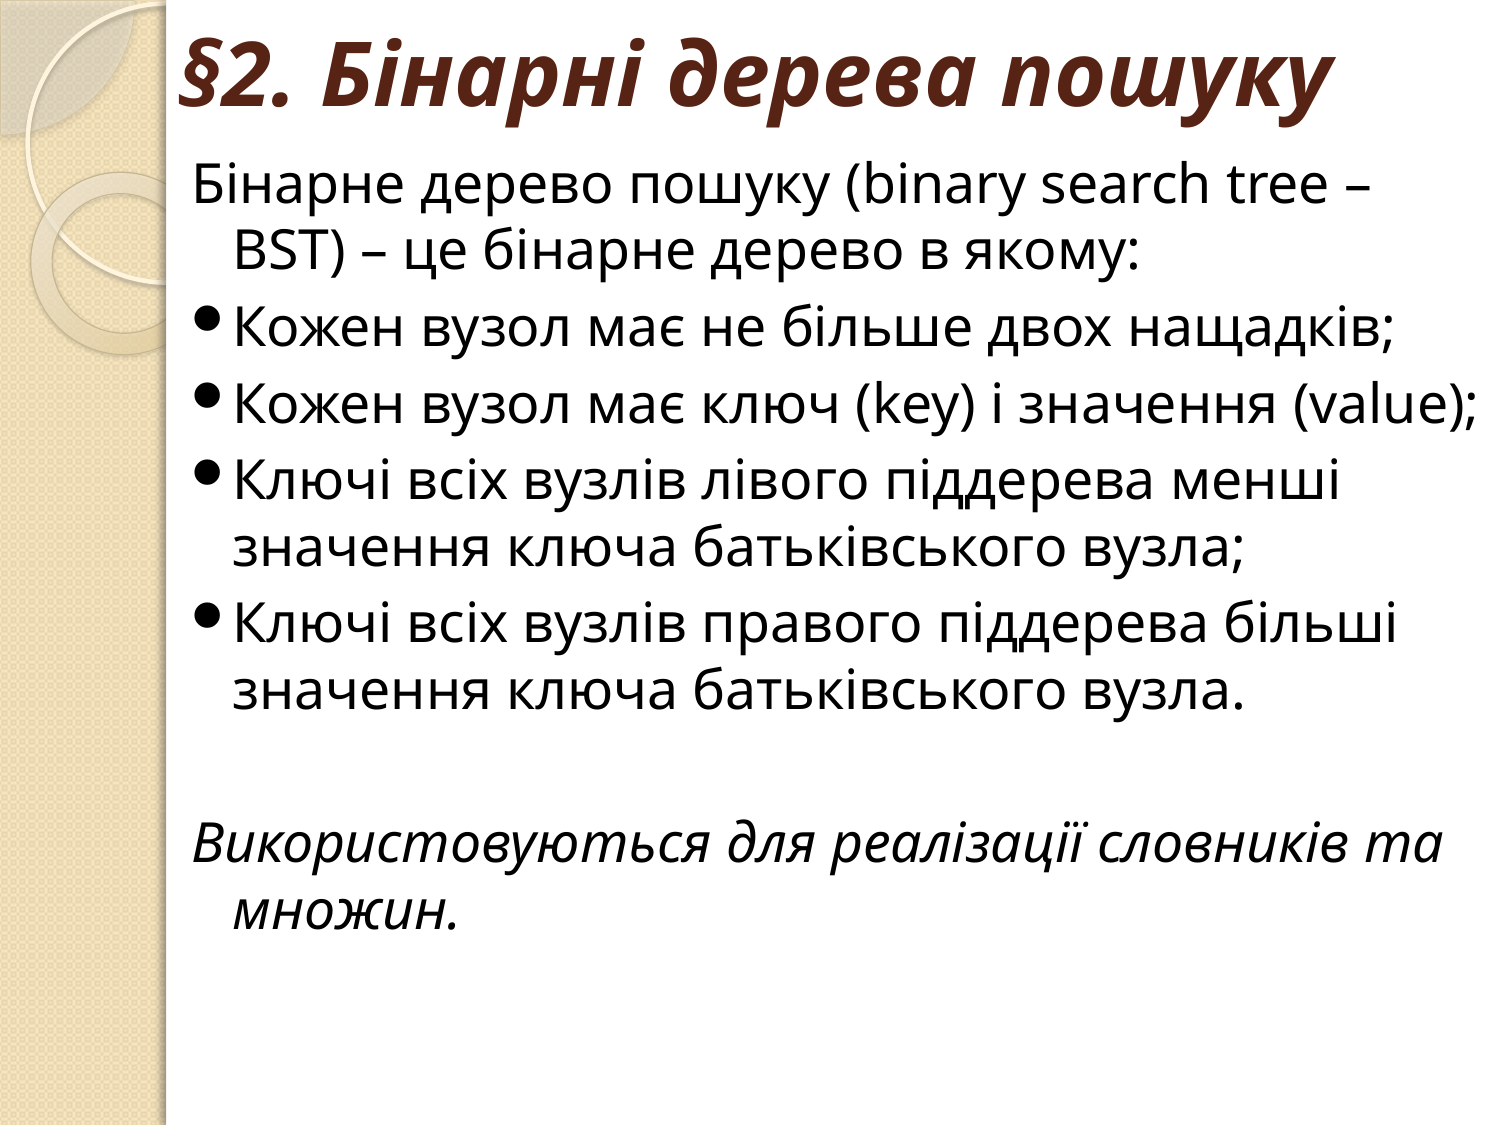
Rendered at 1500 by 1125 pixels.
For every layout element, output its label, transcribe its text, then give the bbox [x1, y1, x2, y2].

title §2. Бінарні дерева пошуку [164, 0, 1394, 140]
list Бінарне дерево пошуку (binary search tree – BST) – це бінарне дерево в якому: Кожен вузол має не більше двох нащадків; Кожен вузол має ключ (key) і значення (value); Ключі всіх вузлів лівого піддерева менші значення ключа батьківського вузла; Ключі всіх вузлів правого піддерева більші значення ключа батьківського вузла. Використовуються для реалізації словників та множин. [164, 140, 1500, 1090]
